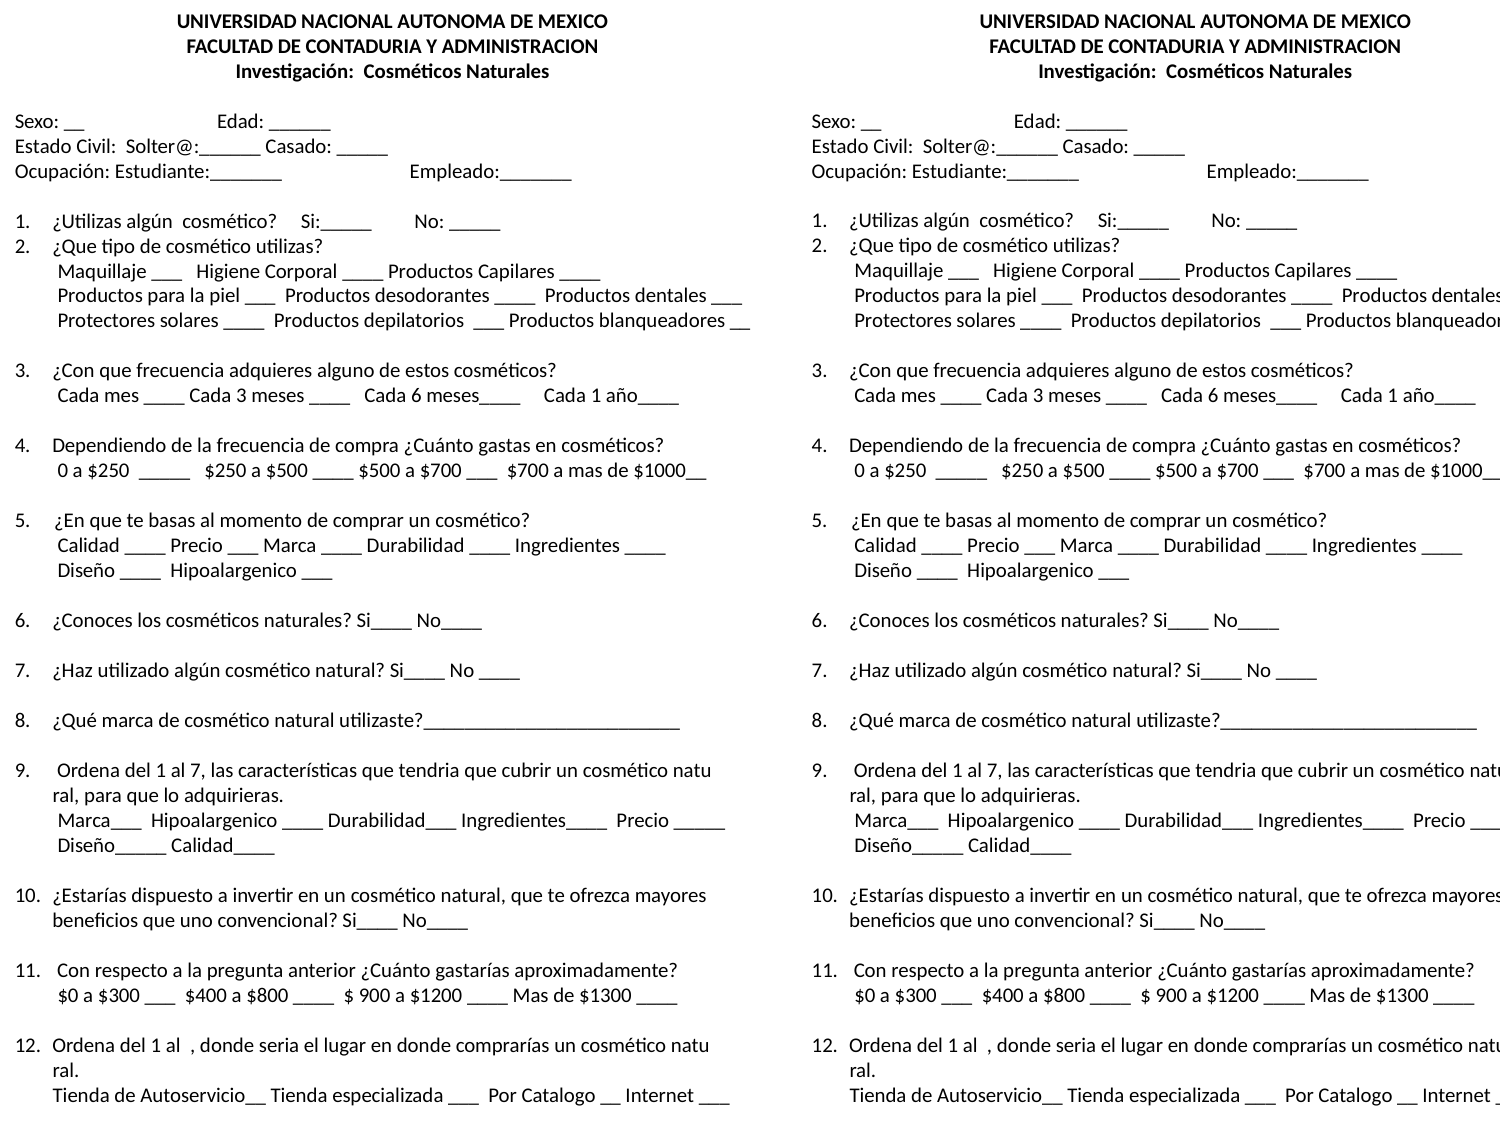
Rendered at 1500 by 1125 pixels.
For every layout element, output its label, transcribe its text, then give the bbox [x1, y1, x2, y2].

text_box UNIVERSIDAD NACIONAL AUTONOMA DE MEXICO FACULTAD DE CONTADURIA Y ADMINISTRACION Investigación: Cosméticos Naturales Sexo: __ Edad: ______ Estado Civil: Solter@:______ Casado: _____ Ocupación: Estudiante:_______ Empleado:_______ ¿Utilizas algún cosmético? Si:_____ No: _____ ¿Que tipo de cosmético utilizas? Maquillaje ___ Higiene Corporal ____ Productos Capilares ____ Productos para la piel ___ Productos desodorantes ____ Productos dentales ___ Protectores solares ____ Productos depilatorios ___ Productos blanqueadores __ ¿Con que frecuencia adquieres alguno de estos cosméticos? Cada mes ____ Cada 3 meses ____ Cada 6 meses____ Cada 1 año____ Dependiendo de la frecuencia de compra ¿Cuánto gastas en cosméticos? 0 a $250 _____ $250 a $500 ____ $500 a $700 ___ $700 a mas de $1000__ 5. ¿En que te basas al momento de comprar un cosmético? Calidad ____ Precio ___ Marca ____ Durabilidad ____ Ingredientes ____ Diseño ____ Hipoalargenico ___ ¿Conoces los cosméticos naturales? Si____ No____ ¿Haz utilizado algún cosmético natural? Si____ No ____ ¿Qué marca de cosmético natural utilizaste?_________________________ Ordena del 1 al 7, las características que tendria que cubrir un cosmético natu ral, para que lo adquirieras. Marca___ Hipoalargenico ____ Durabilidad___ Ingredientes____ Precio _____ Diseño_____ Calidad____ ¿Estarías dispuesto a invertir en un cosmético natural, que te ofrezca mayores beneficios que uno convencional? Si____ No____ Con respecto a la pregunta anterior ¿Cuánto gastarías aproximadamente? $0 a $300 ___ $400 a $800 ____ $ 900 a $1200 ____ Mas de $1300 ____ Ordena del 1 al , donde seria el lugar en donde comprarías un cosmético natu ral. Tienda de Autoservicio__ Tienda especializada ___ Por Catalogo __ Internet ___ [796, 0, 1500, 1125]
text_box UNIVERSIDAD NACIONAL AUTONOMA DE MEXICO FACULTAD DE CONTADURIA Y ADMINISTRACION Investigación: Cosméticos Naturales Sexo: __ Edad: ______ Estado Civil: Solter@:______ Casado: _____ Ocupación: Estudiante:_______ Empleado:_______ ¿Utilizas algún cosmético? Si:_____ No: _____ ¿Que tipo de cosmético utilizas? Maquillaje ___ Higiene Corporal ____ Productos Capilares ____ Productos para la piel ___ Productos desodorantes ____ Productos dentales ___ Protectores solares ____ Productos depilatorios ___ Productos blanqueadores __ ¿Con que frecuencia adquieres alguno de estos cosméticos? Cada mes ____ Cada 3 meses ____ Cada 6 meses____ Cada 1 año____ Dependiendo de la frecuencia de compra ¿Cuánto gastas en cosméticos? 0 a $250 _____ $250 a $500 ____ $500 a $700 ___ $700 a mas de $1000__ 5. ¿En que te basas al momento de comprar un cosmético? Calidad ____ Precio ___ Marca ____ Durabilidad ____ Ingredientes ____ Diseño ____ Hipoalargenico ___ ¿Conoces los cosméticos naturales? Si____ No____ ¿Haz utilizado algún cosmético natural? Si____ No ____ ¿Qué marca de cosmético natural utilizaste?_________________________ Ordena del 1 al 7, las características que tendria que cubrir un cosmético natu ral, para que lo adquirieras. Marca___ Hipoalargenico ____ Durabilidad___ Ingredientes____ Precio _____ Diseño_____ Calidad____ ¿Estarías dispuesto a invertir en un cosmético natural, que te ofrezca mayores beneficios que uno convencional? Si____ No____ Con respecto a la pregunta anterior ¿Cuánto gastarías aproximadamente? $0 a $300 ___ $400 a $800 ____ $ 900 a $1200 ____ Mas de $1300 ____ Ordena del 1 al , donde seria el lugar en donde comprarías un cosmético natu ral. Tienda de Autoservicio__ Tienda especializada ___ Por Catalogo __ Internet ___ [0, 0, 786, 1125]
